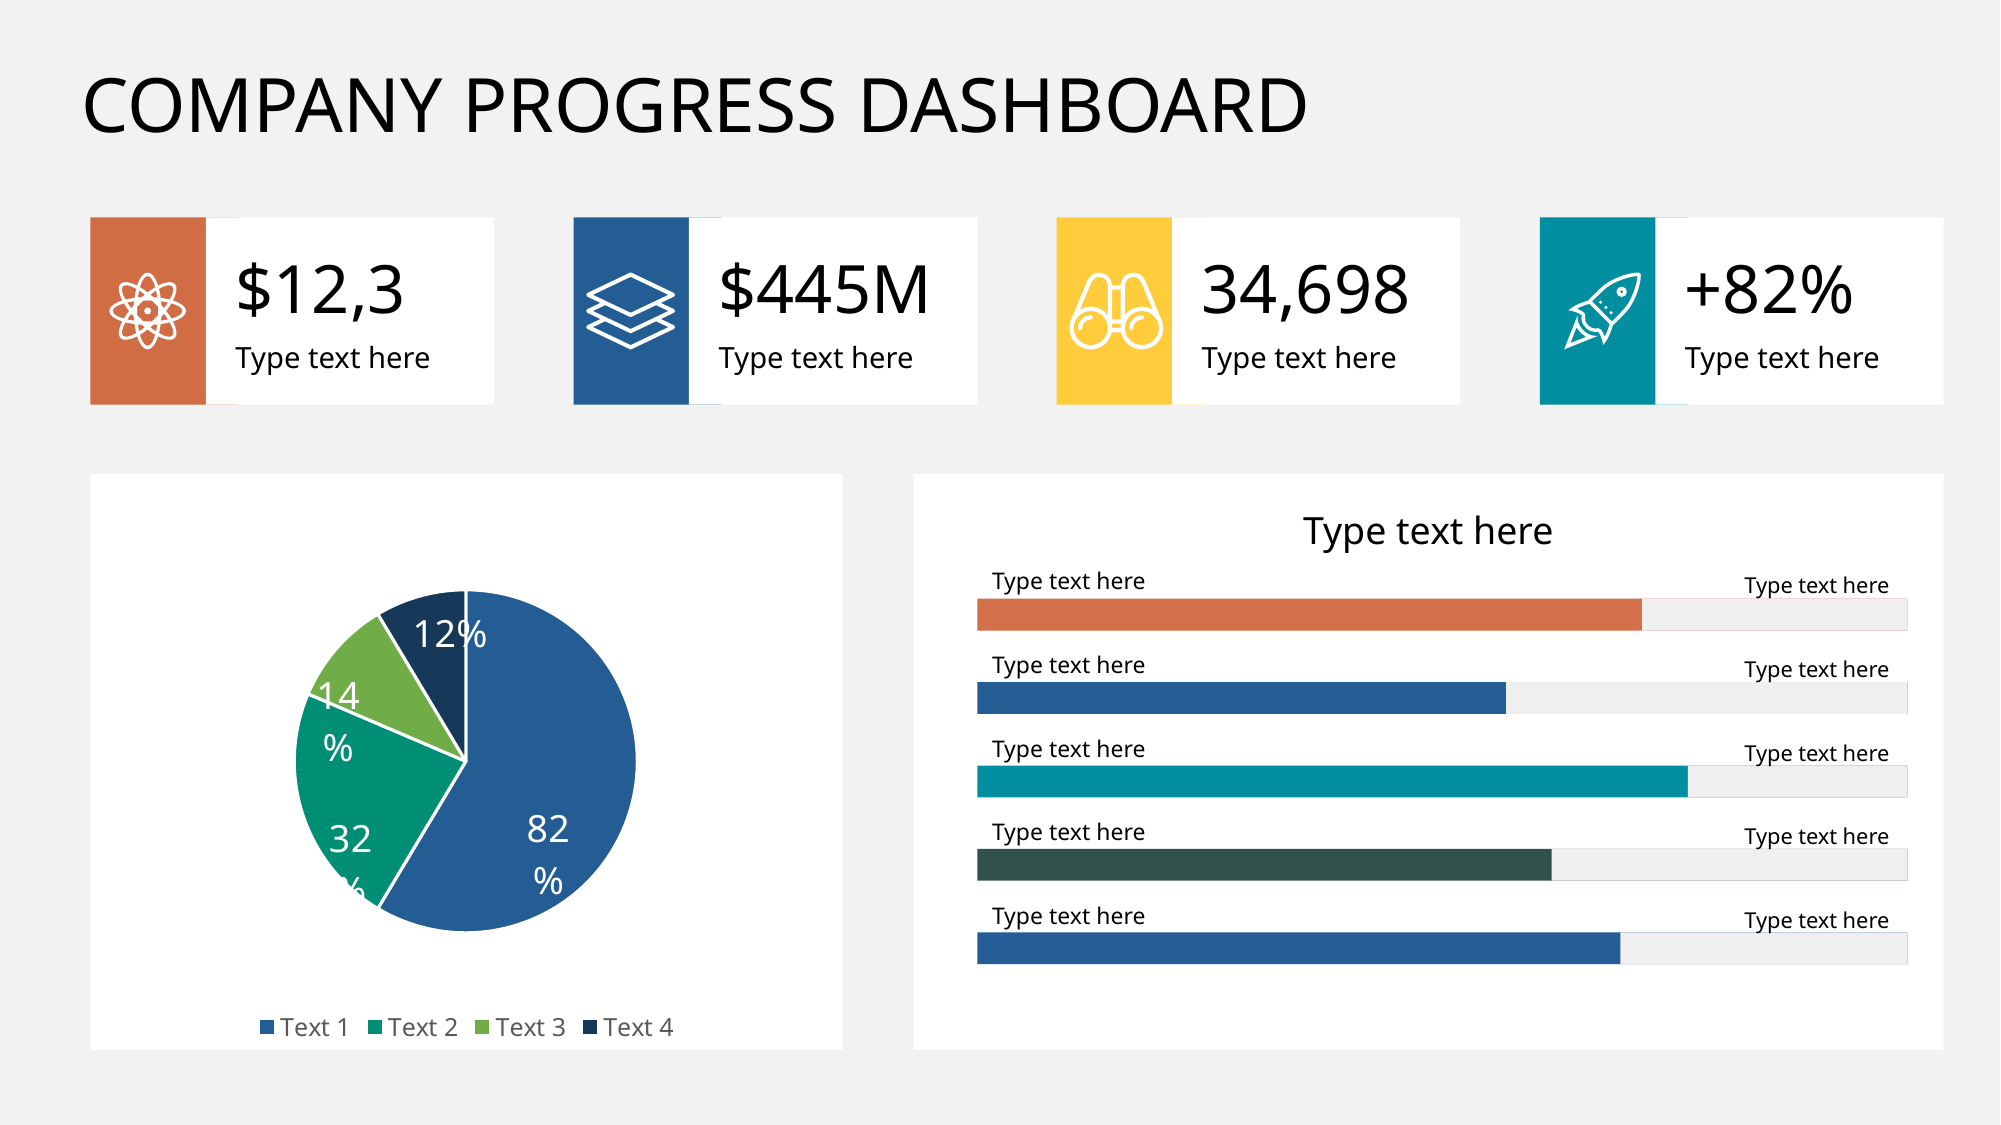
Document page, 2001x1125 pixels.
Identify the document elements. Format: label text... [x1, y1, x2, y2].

chart [205, 473, 728, 1050]
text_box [977, 559, 1908, 965]
title COMPANY PROGRESS DASHBOARD [66, 0, 1944, 218]
text_box [913, 473, 1945, 1051]
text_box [90, 217, 495, 405]
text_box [1056, 217, 1461, 405]
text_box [573, 217, 978, 405]
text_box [1539, 217, 1944, 405]
text_box [89, 473, 844, 1051]
text_box Type text here [1288, 499, 1569, 559]
